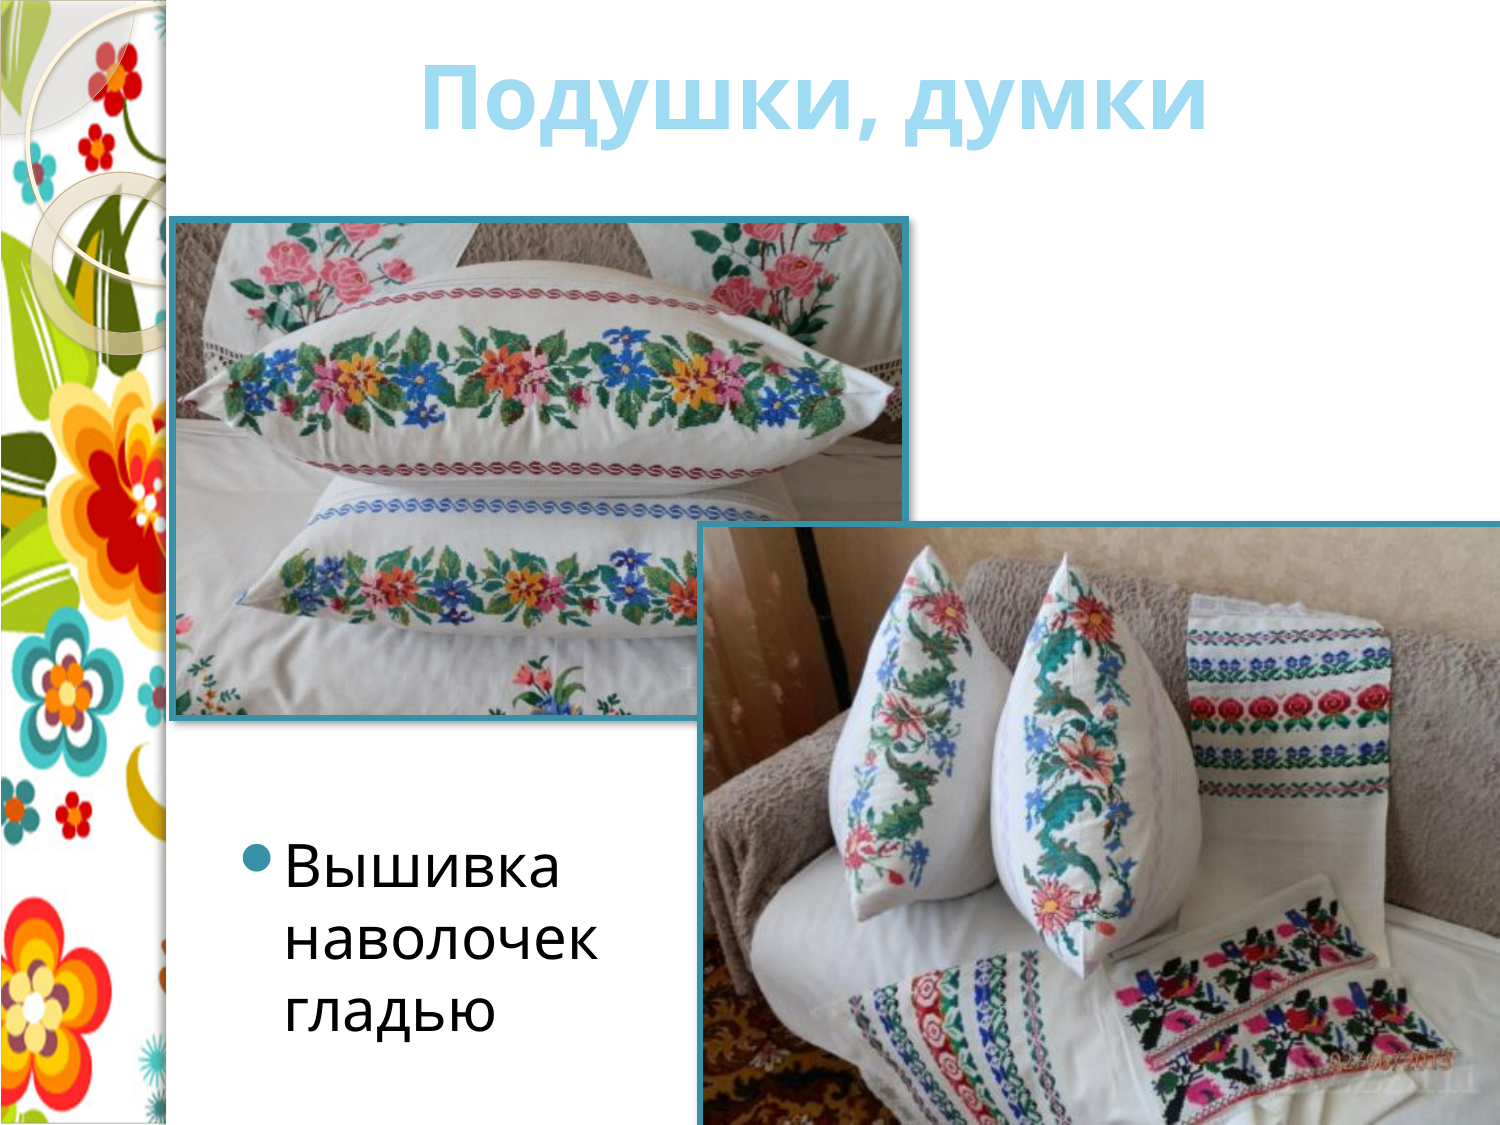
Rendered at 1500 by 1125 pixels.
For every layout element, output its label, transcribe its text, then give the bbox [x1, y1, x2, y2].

picture [62, 195, 160, 280]
picture [32, 13, 160, 207]
picture [175, 222, 1500, 1125]
picture [53, 241, 160, 332]
picture [0, 134, 166, 1125]
picture [136, 0, 164, 4]
title Подушки, думки [199, 0, 1430, 188]
list Вышивка наволочек гладью [210, 820, 645, 1052]
